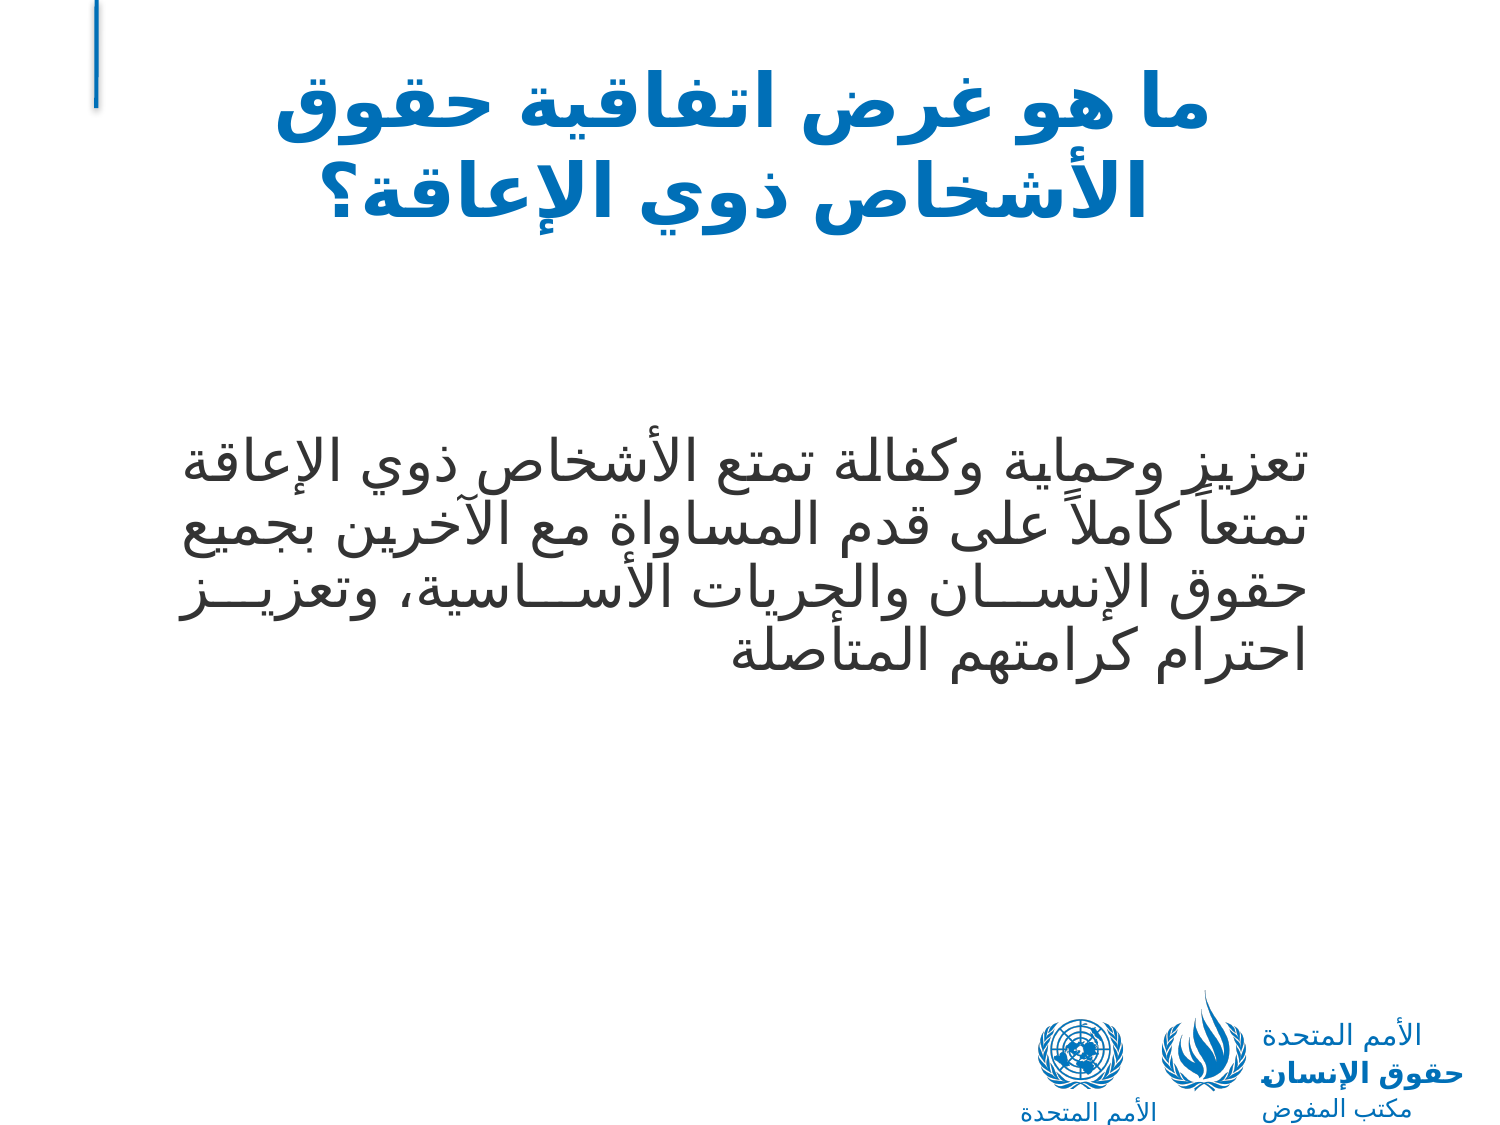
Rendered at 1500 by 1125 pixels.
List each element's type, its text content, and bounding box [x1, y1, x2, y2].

text_box الأمم المتحدة [982, 1089, 1195, 1125]
text_box تعزيز وحماية وكفالة تمتع الأشخاص ذوي الإعاقة تمتعاً كاملاً على قدم المساواة مع الآخرين بجميع حقوق الإنسان والحريات الأساسية، وتعزيز احترام كرامتهم المتأصلة [166, 342, 1325, 893]
text_box الأمم المتحدة حقوق الإنسان مكتب المفوض السامي [1246, 1009, 1500, 1098]
title ما هو غرض اتفاقية حقوق الأشخاص ذوي الإعاقة؟ [52, 45, 1437, 224]
picture [1037, 990, 1457, 1107]
